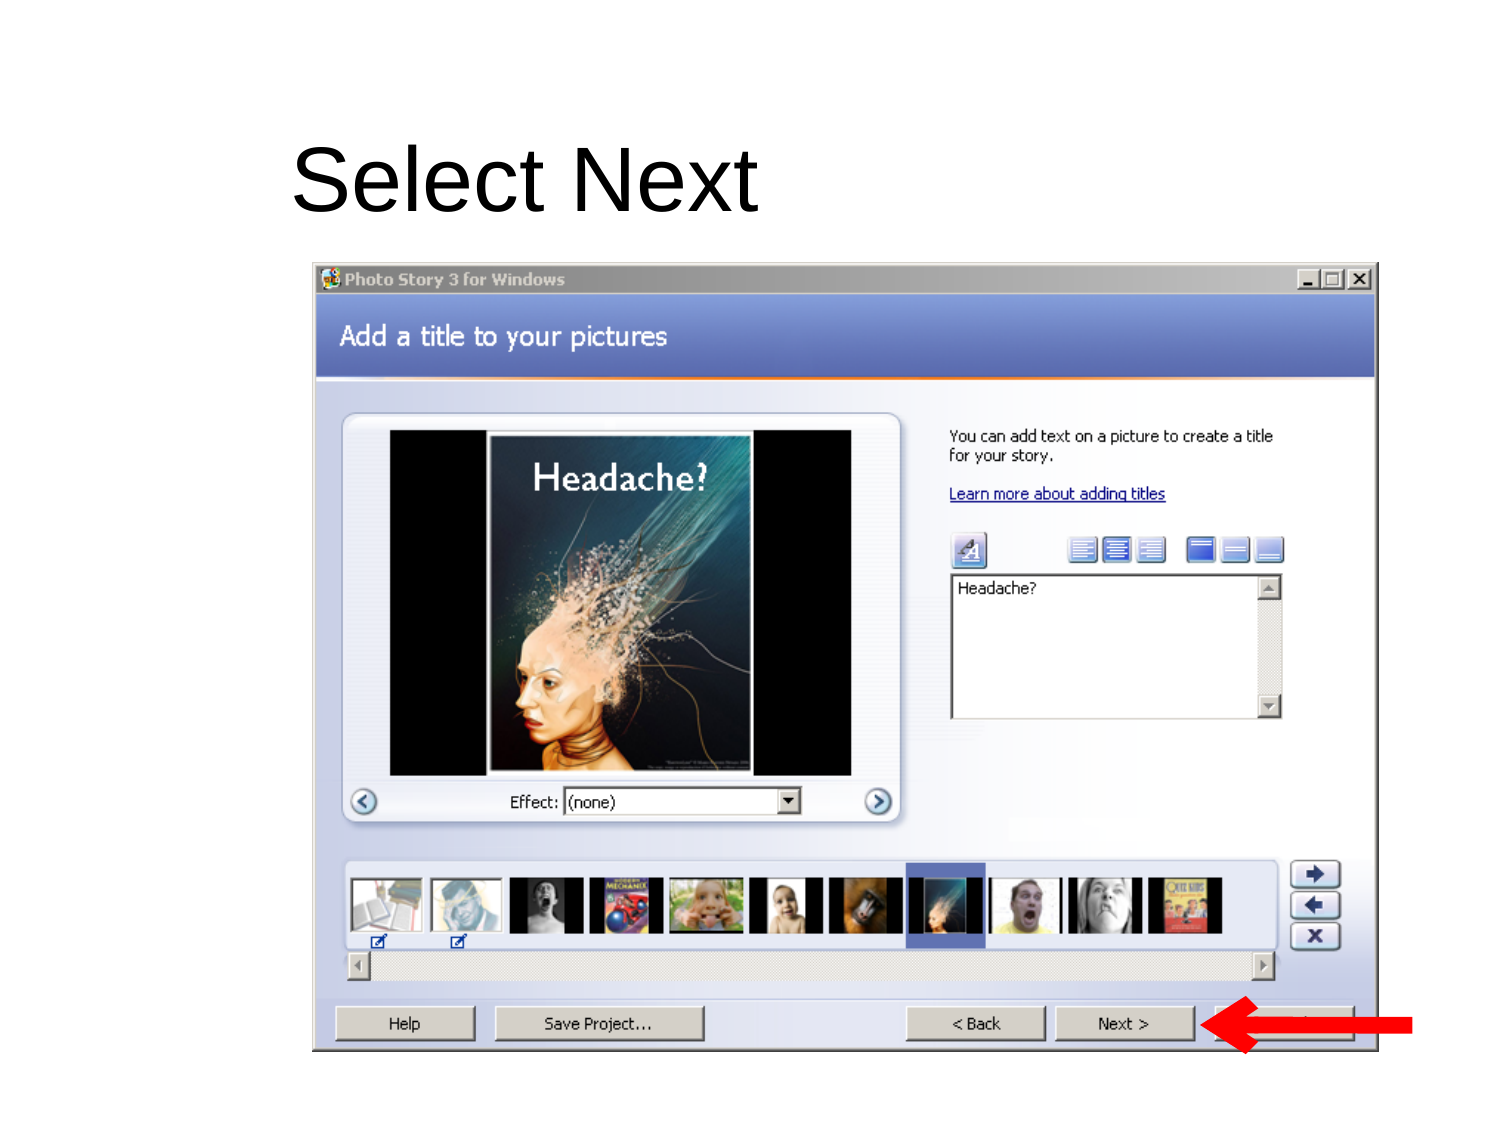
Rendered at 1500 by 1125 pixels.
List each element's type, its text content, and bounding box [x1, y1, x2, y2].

title Select Next [275, 112, 1438, 263]
picture [312, 262, 1379, 1053]
